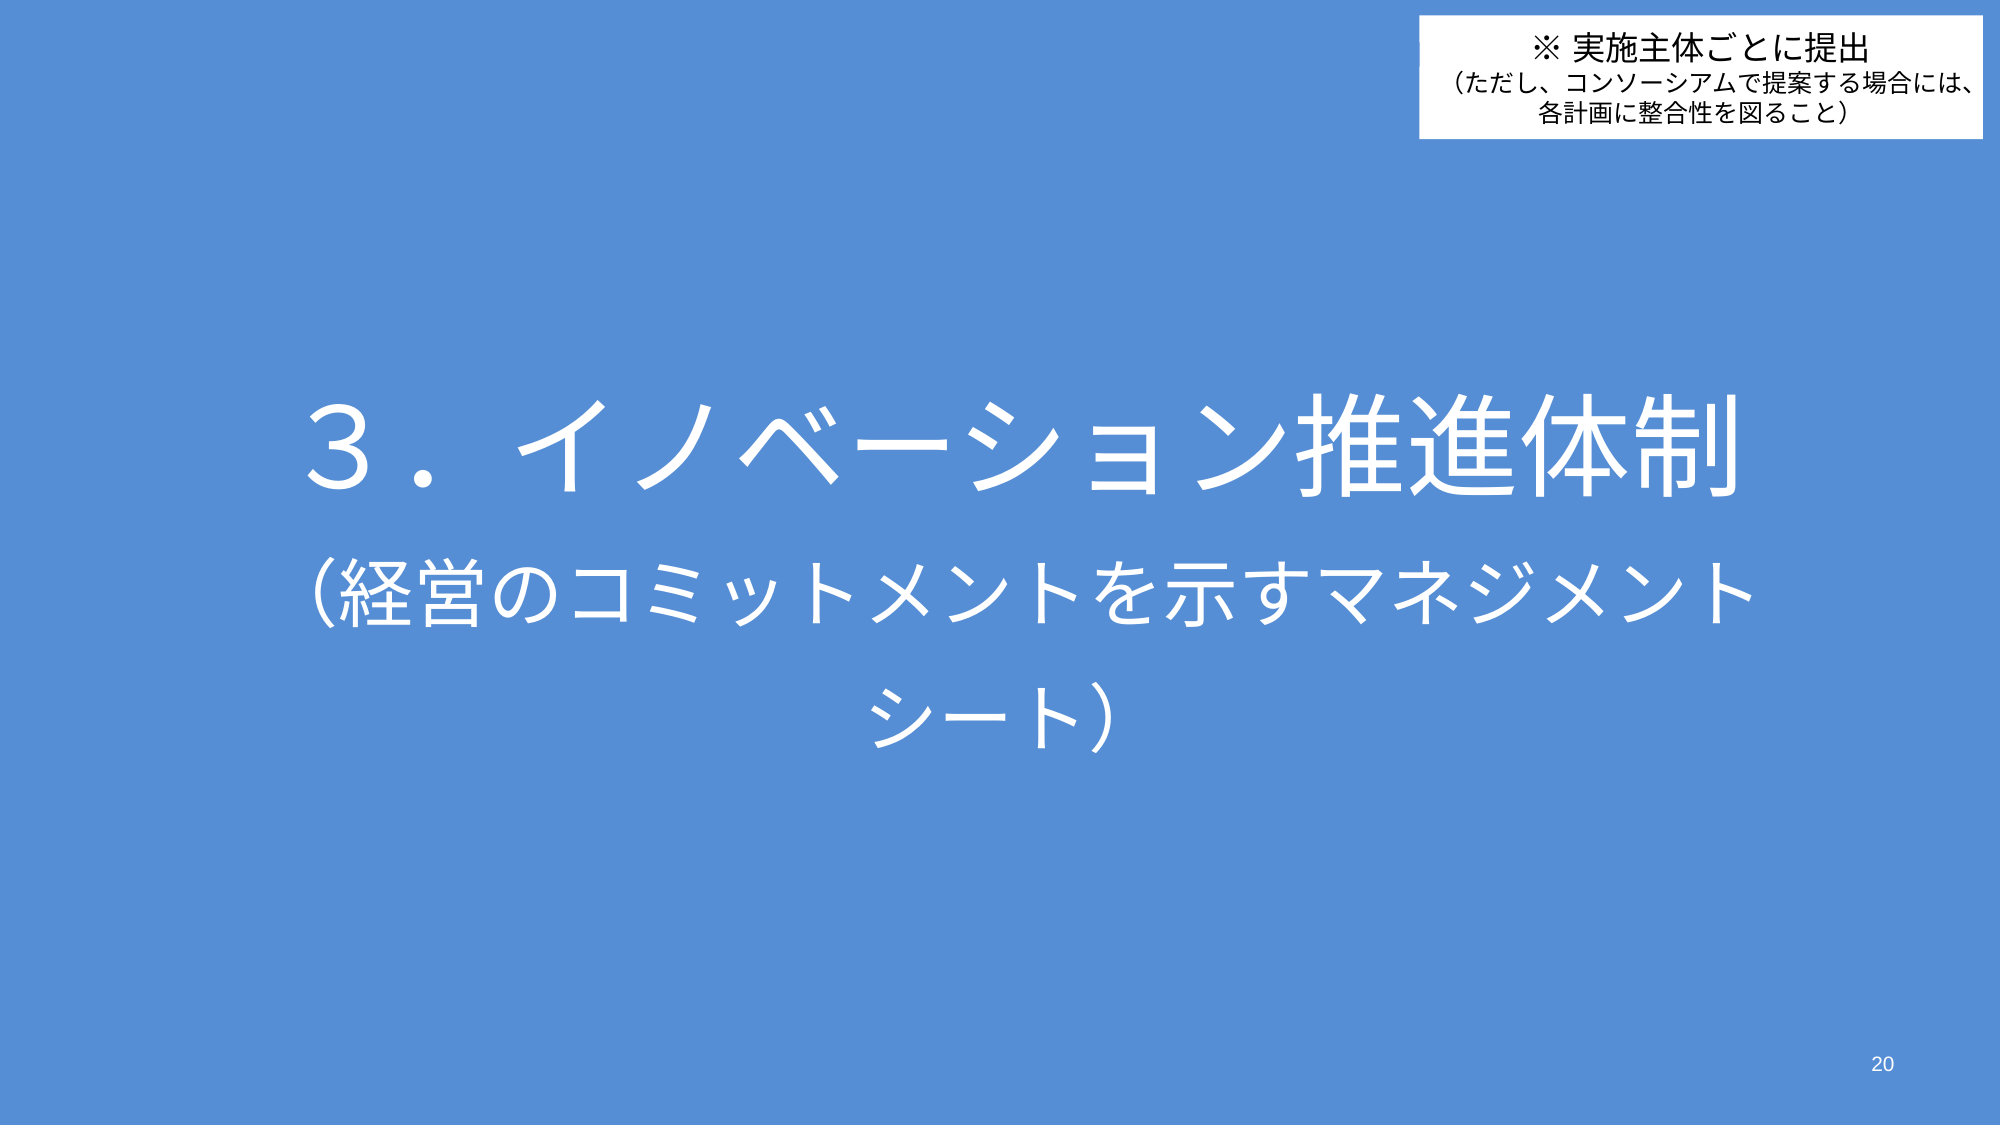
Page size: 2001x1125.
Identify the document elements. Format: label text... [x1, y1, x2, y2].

text_box ※実施主体ごとに提出 （ただし、コンソーシアムで提案する場合には、 各計画に整合性を図ること） [1418, 14, 1984, 141]
text_box ３．イノベーション推進体制 （経営のコミットメントを示すマネジメントシート） [184, 299, 1843, 826]
